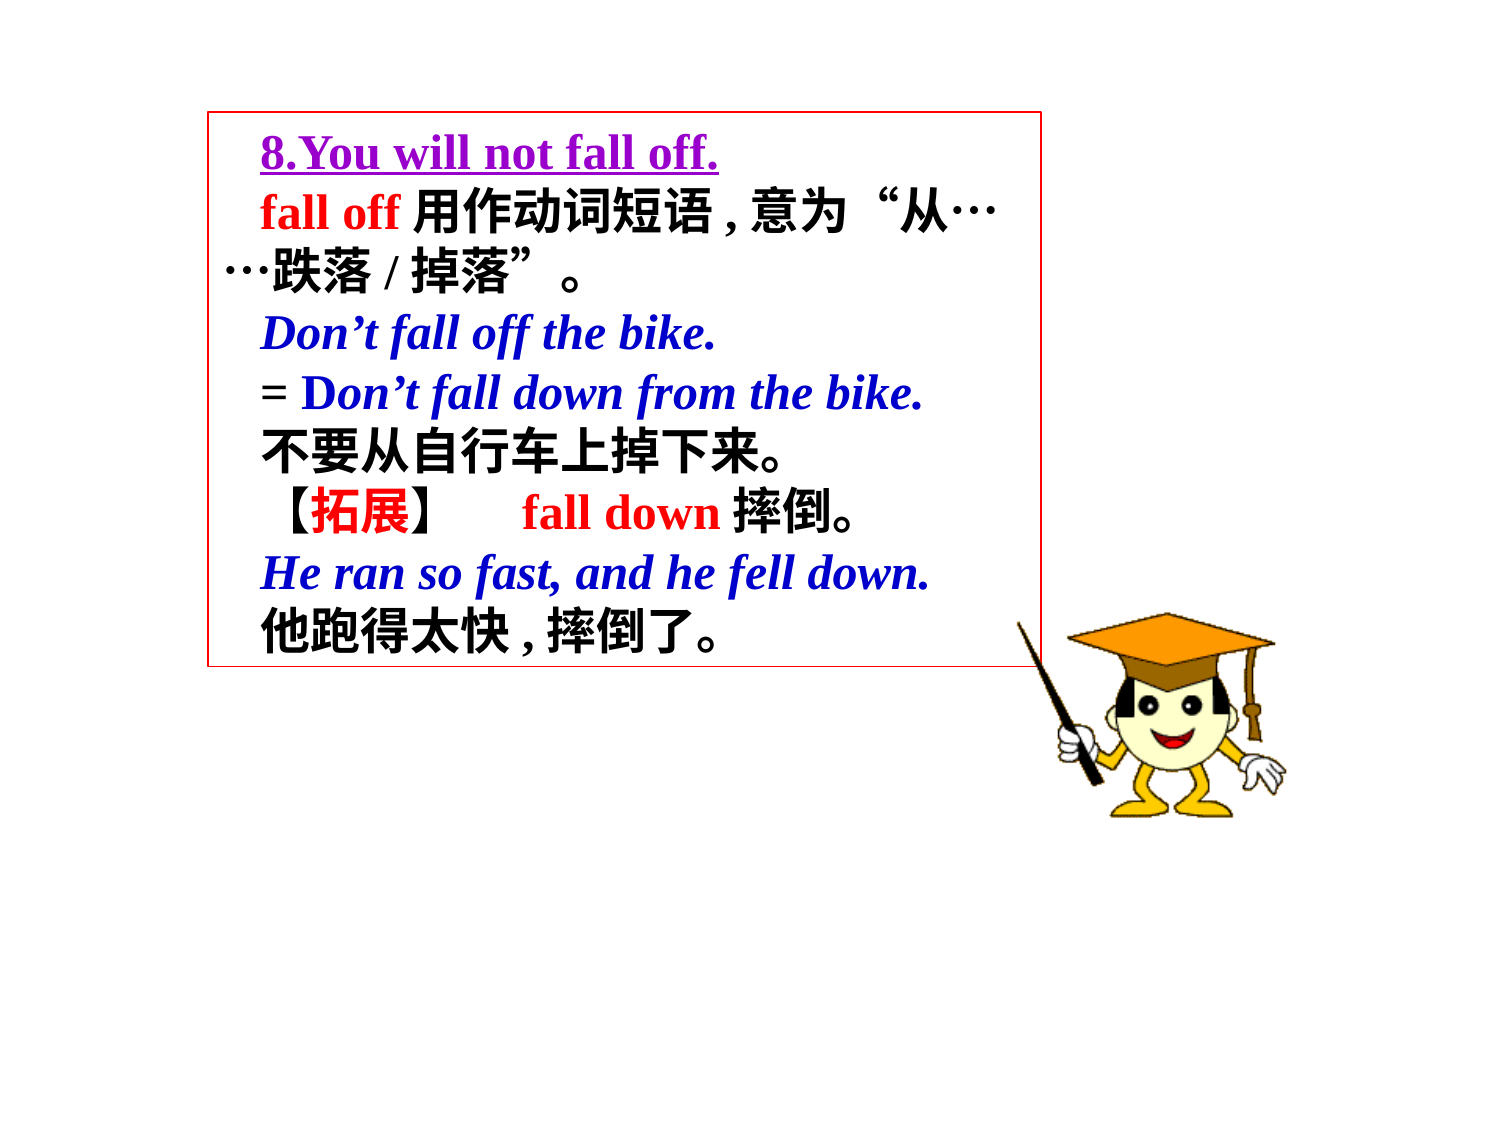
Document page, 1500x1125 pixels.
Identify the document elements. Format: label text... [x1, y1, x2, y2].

text_box 8.You will not fall off. fall off用作动词短语,意为“从……跌落/掉落”。 Don’t fall off the bike. = Don’t fall down from the bike. 不要从自行车上掉下来。 【拓展】 fall down摔倒。 He ran so fast, and he fell down. 他跑得太快,摔倒了。 [207, 111, 1042, 667]
picture [996, 596, 1310, 832]
